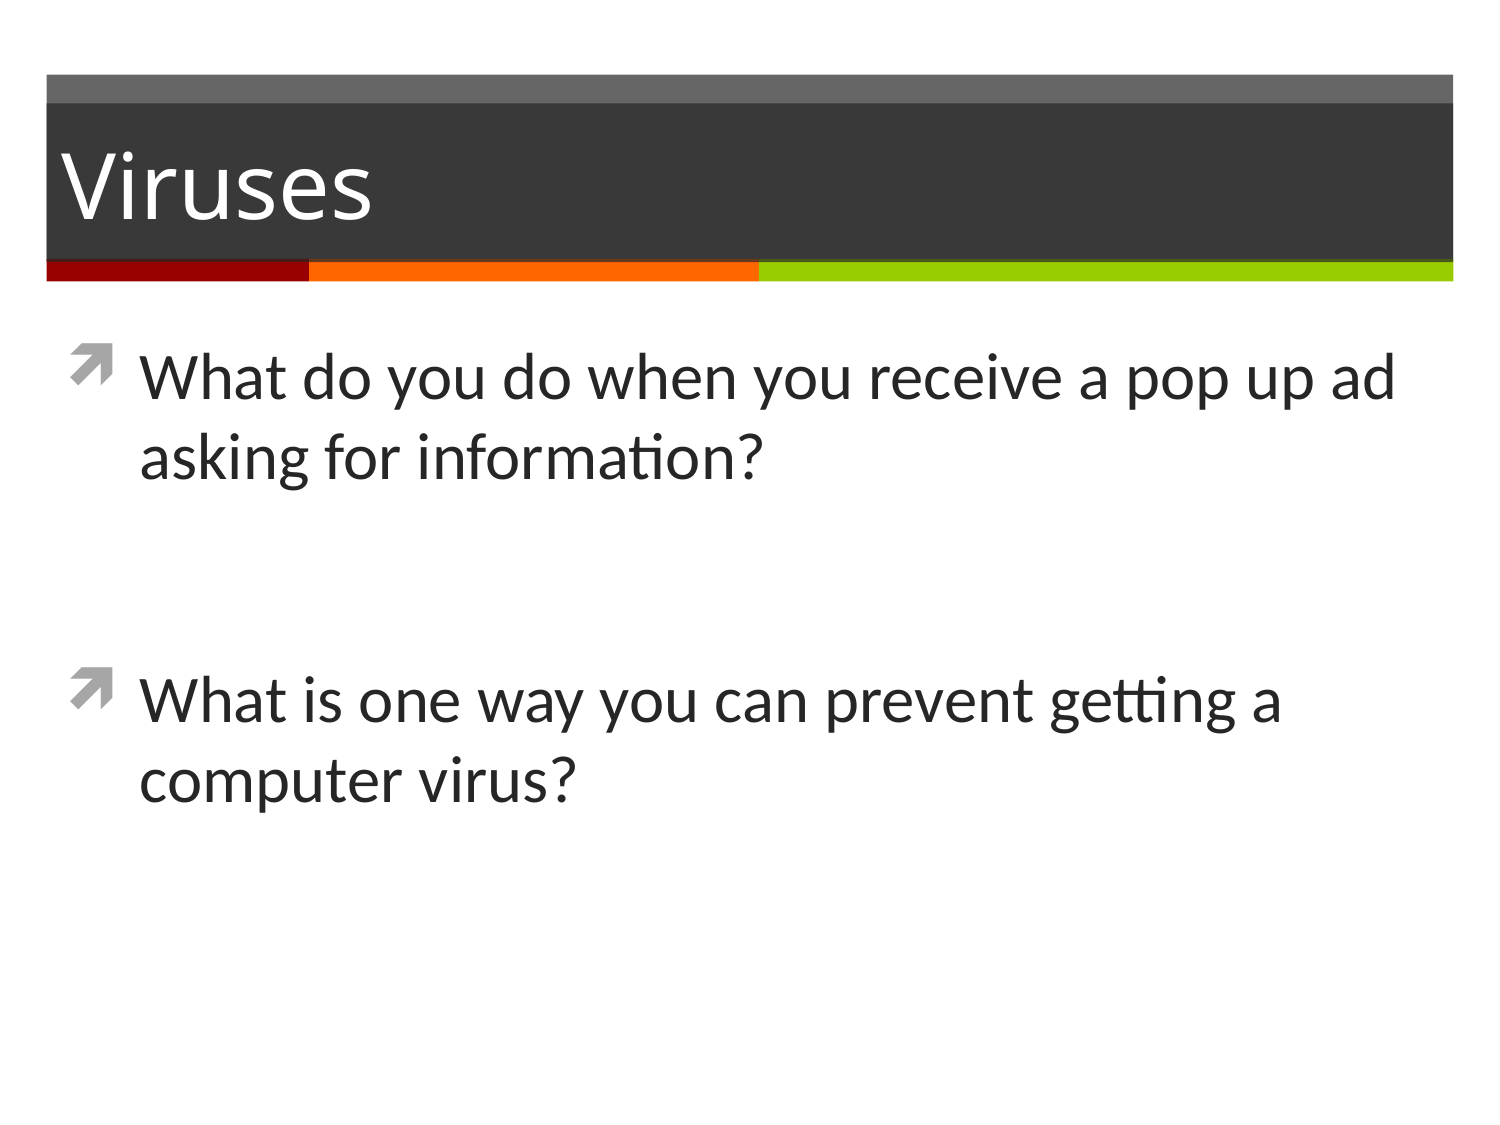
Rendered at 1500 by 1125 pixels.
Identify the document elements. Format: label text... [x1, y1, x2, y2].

title Viruses [46, 103, 1454, 263]
list What do you do when you receive a pop up ad asking for information? What is one way you can prevent getting a computer virus? [50, 324, 1438, 980]
